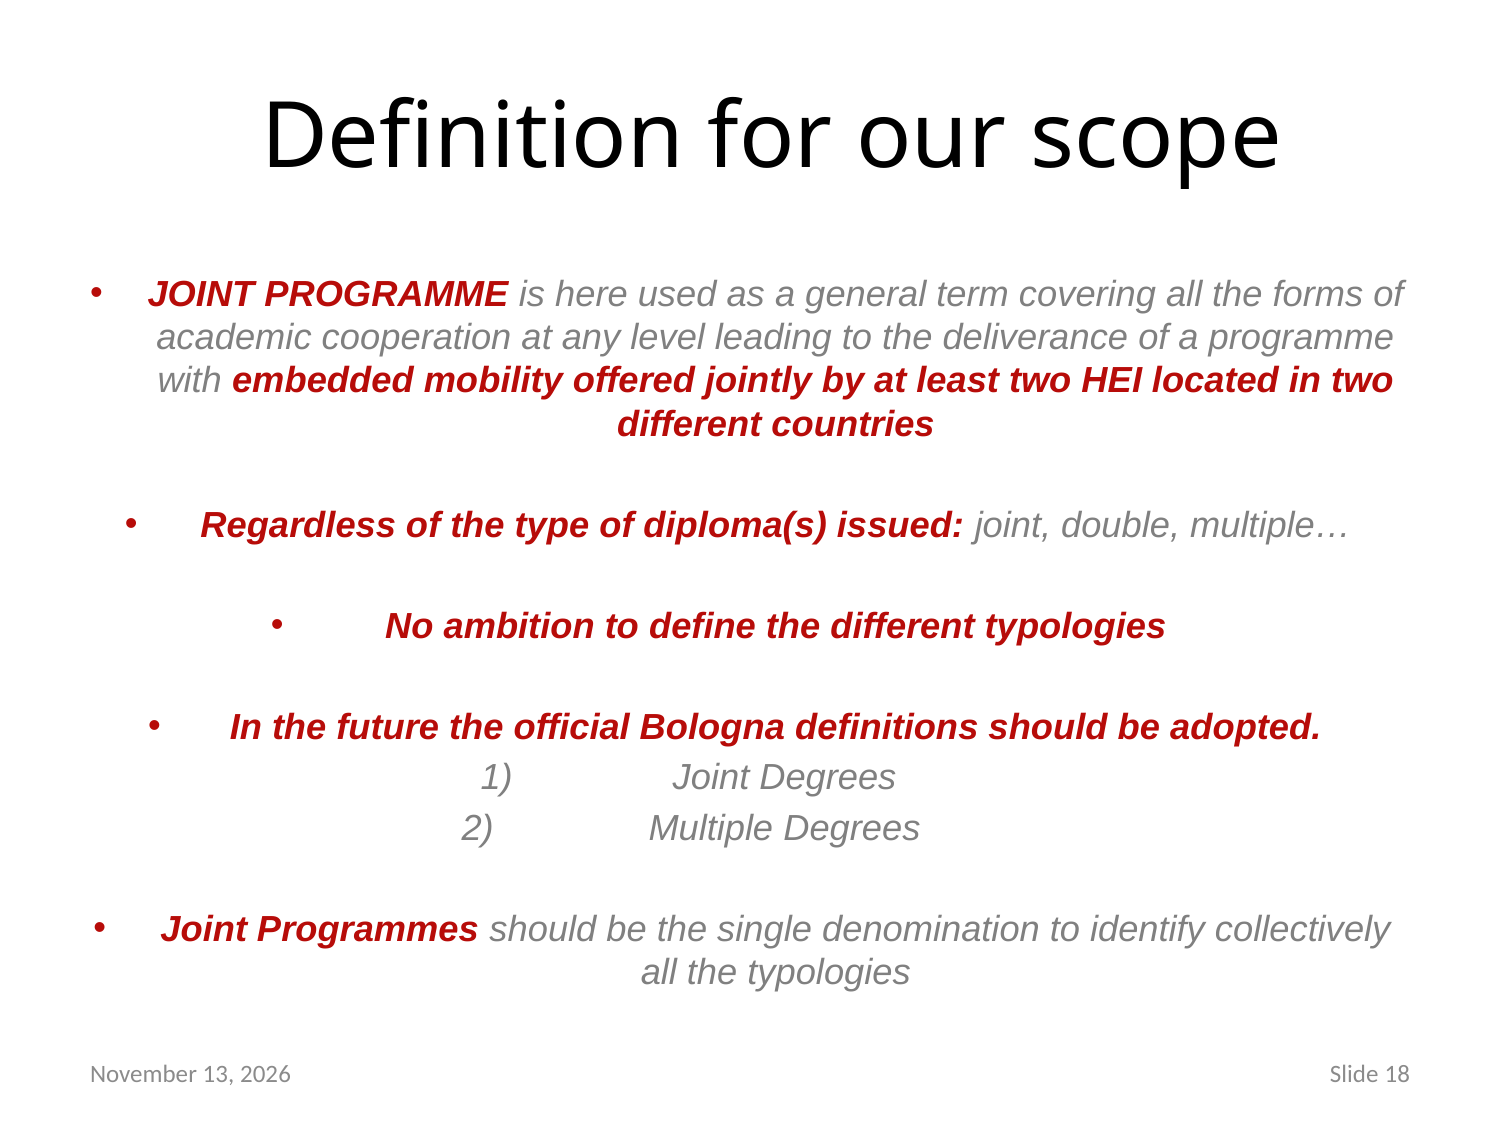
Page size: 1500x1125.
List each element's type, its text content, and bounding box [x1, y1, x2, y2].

title Definition for our scope [74, 74, 1470, 188]
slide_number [75, 1042, 425, 1103]
slide_number Slide 18 [1074, 1042, 1425, 1103]
list JOINT PROGRAMME is here used as a general term covering all the forms of academic cooperation at any level leading to the deliverance of a programme with embedded mobility offered jointly by at least two HEI located in two different countries Regardless of the type of diploma(s) issued: joint, double, multiple… No ambition to define the different typologies In the future the official Bologna definitions should be adopted. Joint Degrees Multiple Degrees Joint Programmes should be the single denomination to identify collectively all the typologies [74, 262, 1426, 1006]
